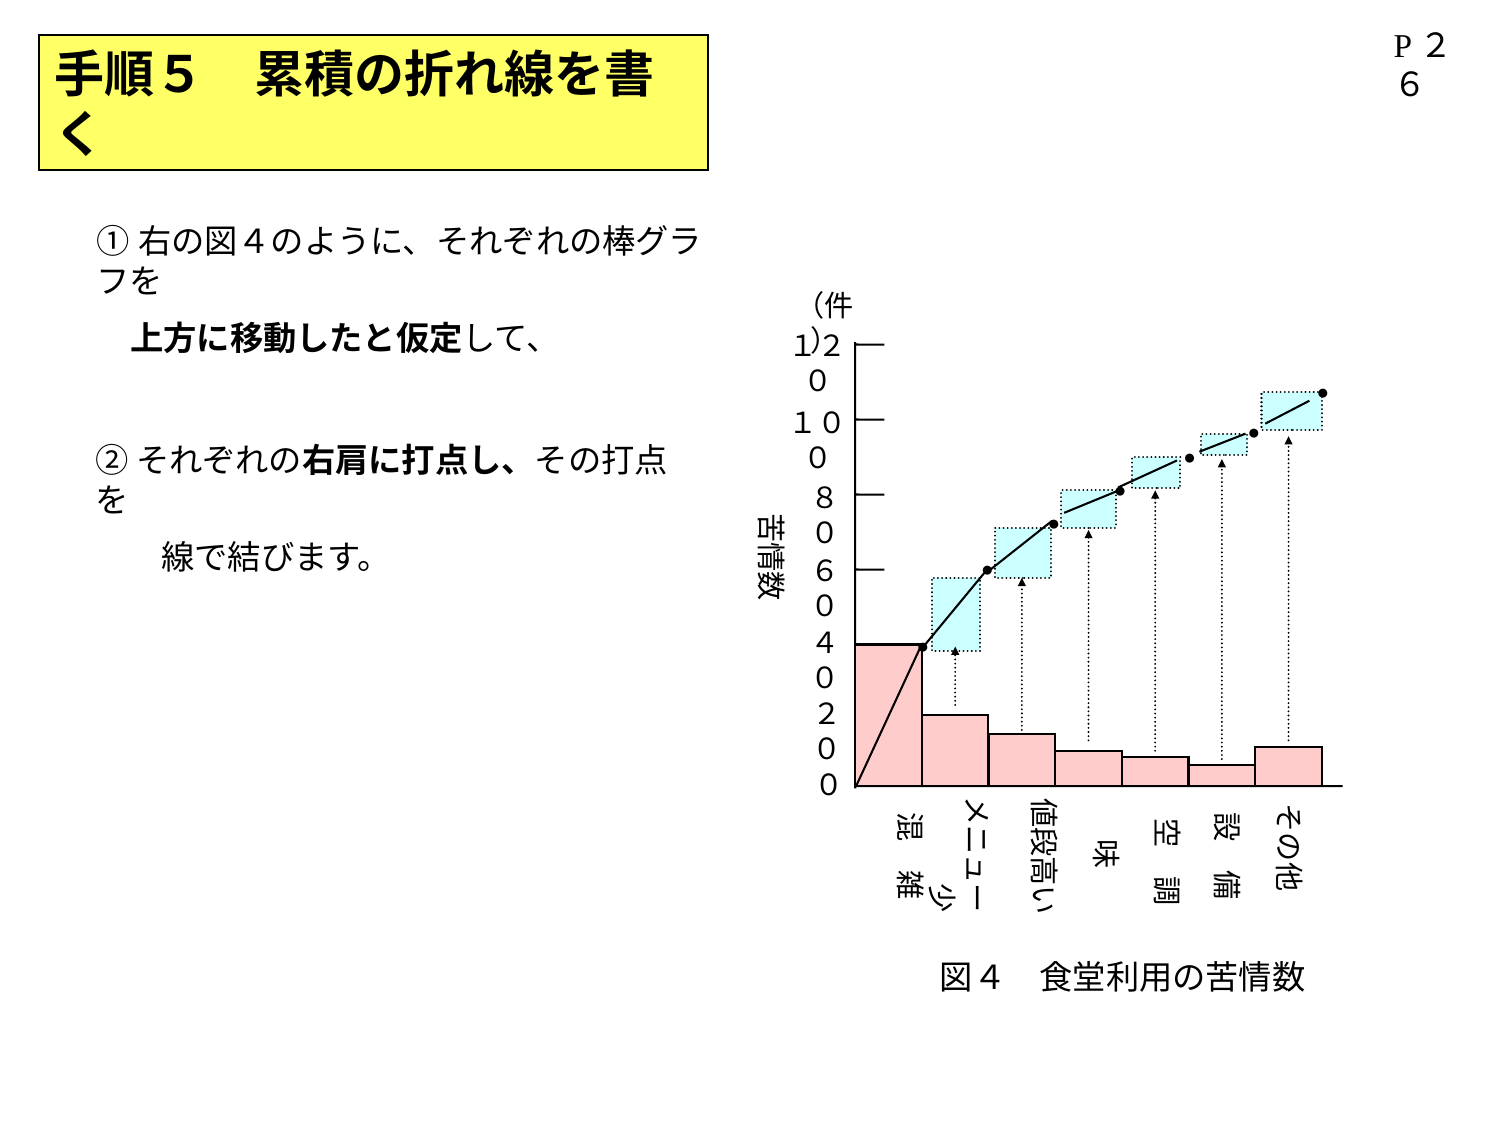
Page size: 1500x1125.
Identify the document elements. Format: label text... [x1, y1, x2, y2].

text_box 手順５ 累積の折れ線を書く [39, 35, 709, 171]
text_box [889, 644, 906, 713]
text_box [79, 212, 748, 548]
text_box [856, 715, 1389, 1005]
text_box P２６ [1378, 16, 1500, 111]
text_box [911, 371, 1348, 760]
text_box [731, 279, 885, 810]
text_box ● [898, 625, 906, 666]
